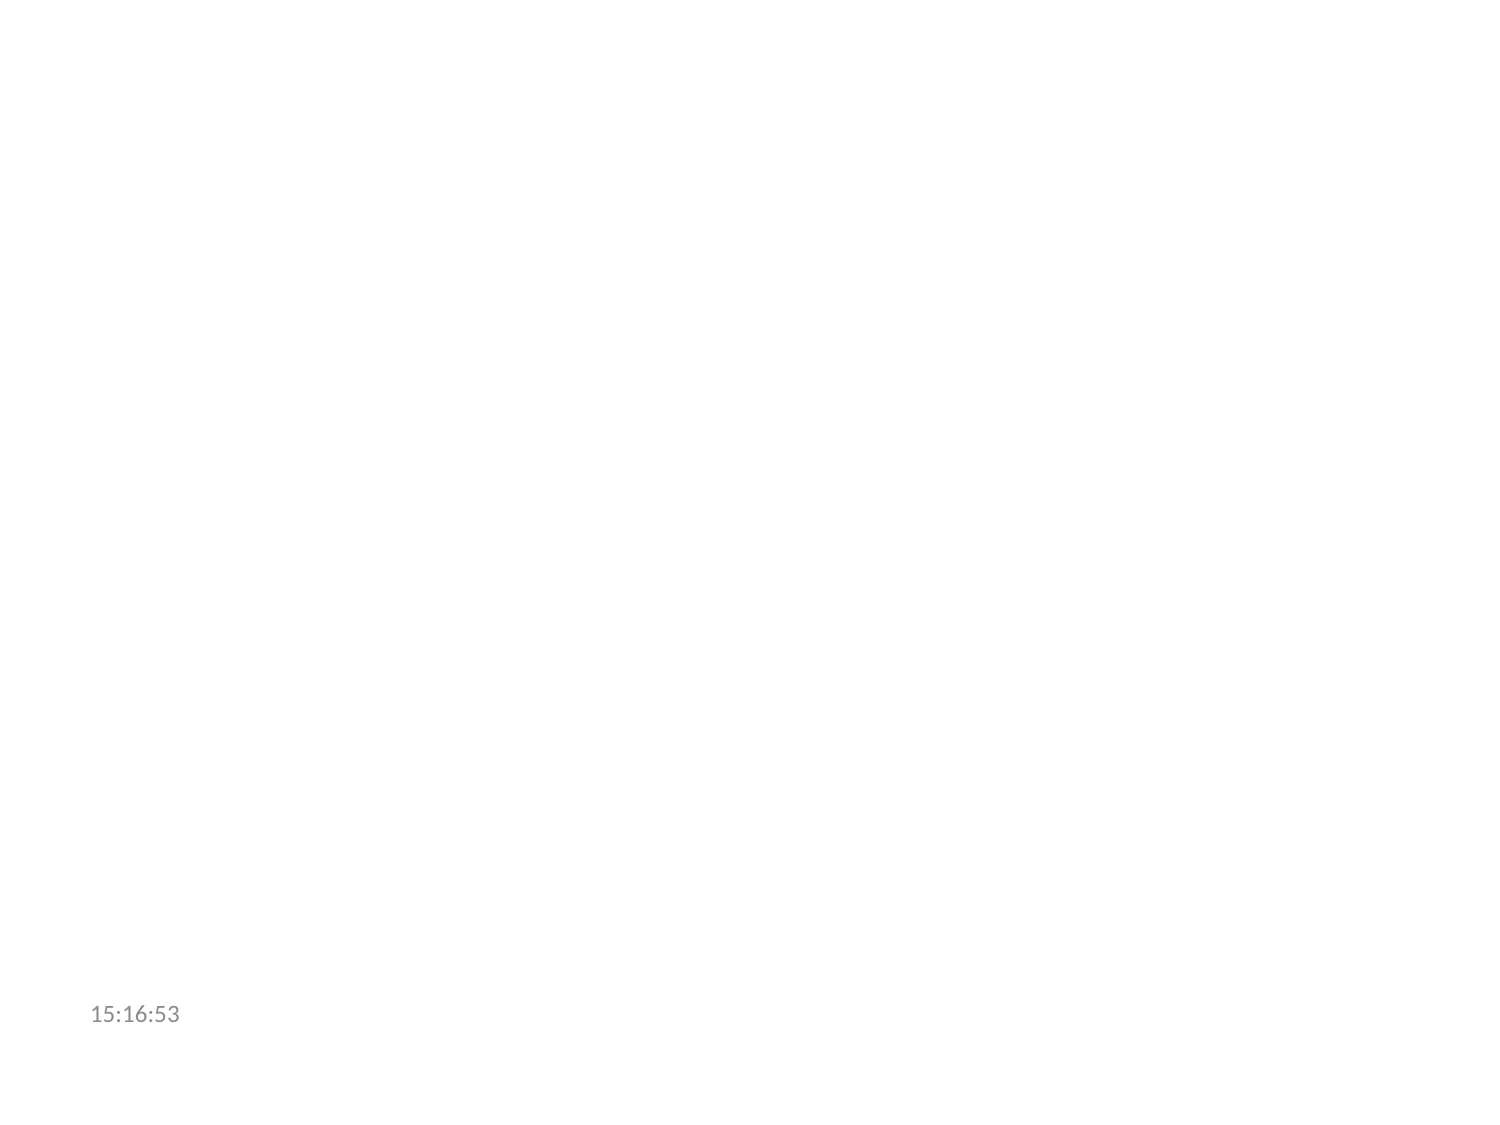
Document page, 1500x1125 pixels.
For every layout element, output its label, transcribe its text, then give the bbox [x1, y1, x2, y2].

text_box 15:35:09 [75, 982, 425, 1043]
